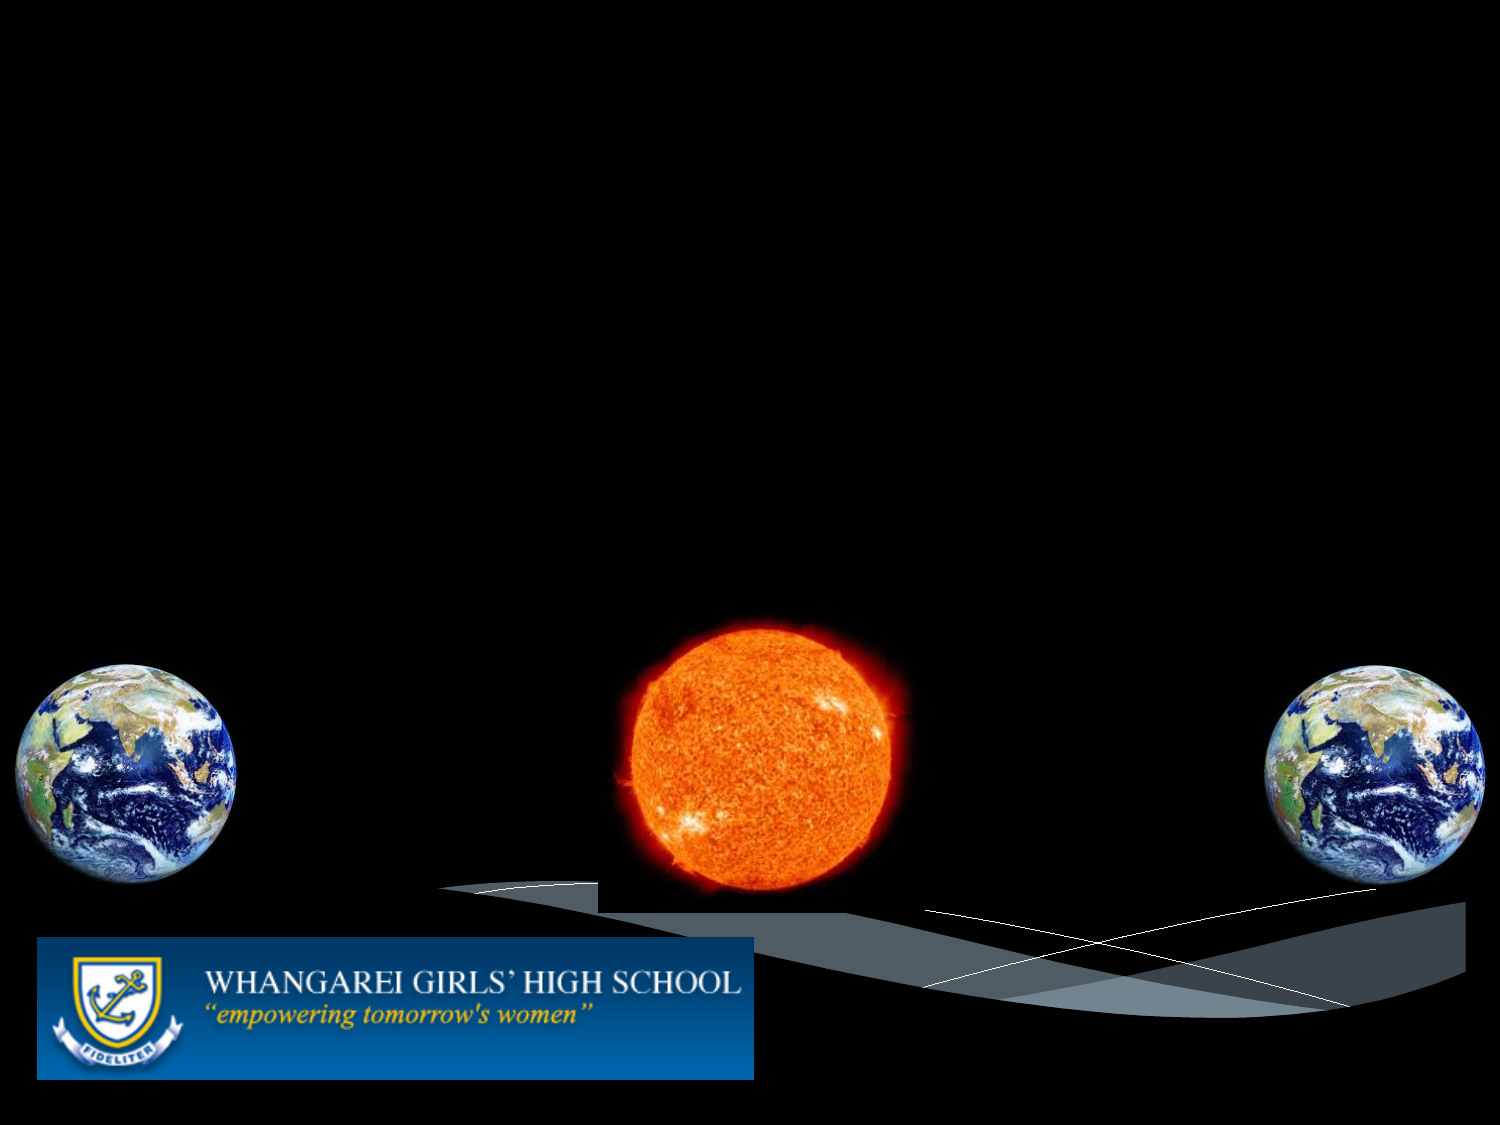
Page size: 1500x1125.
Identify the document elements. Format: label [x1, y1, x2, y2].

picture [12, 661, 239, 888]
picture [597, 601, 926, 913]
picture [1261, 662, 1488, 889]
picture [37, 937, 754, 1080]
